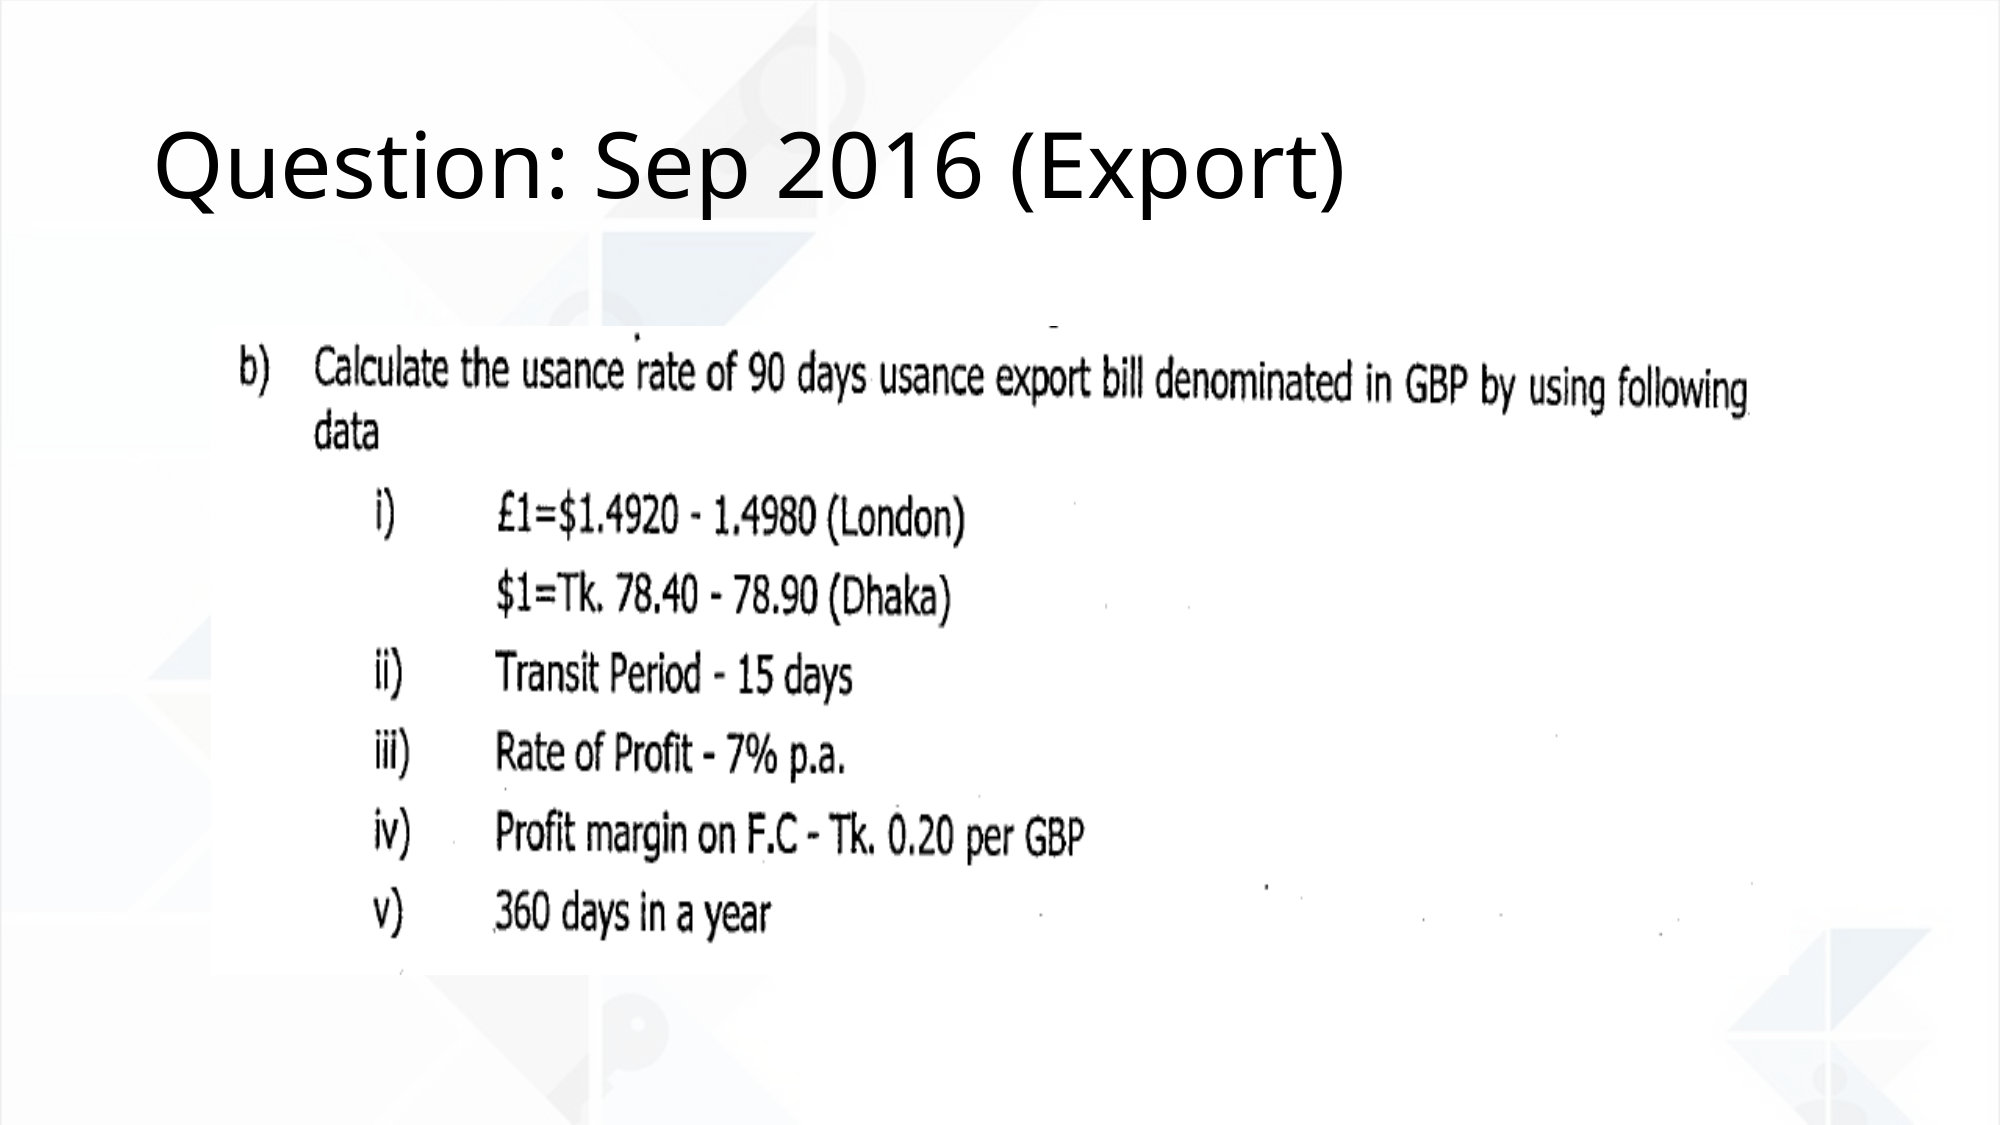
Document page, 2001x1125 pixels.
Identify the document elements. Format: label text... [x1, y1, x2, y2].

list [211, 326, 1789, 975]
title Question: Sep 2016 (Export) [137, 59, 1863, 278]
